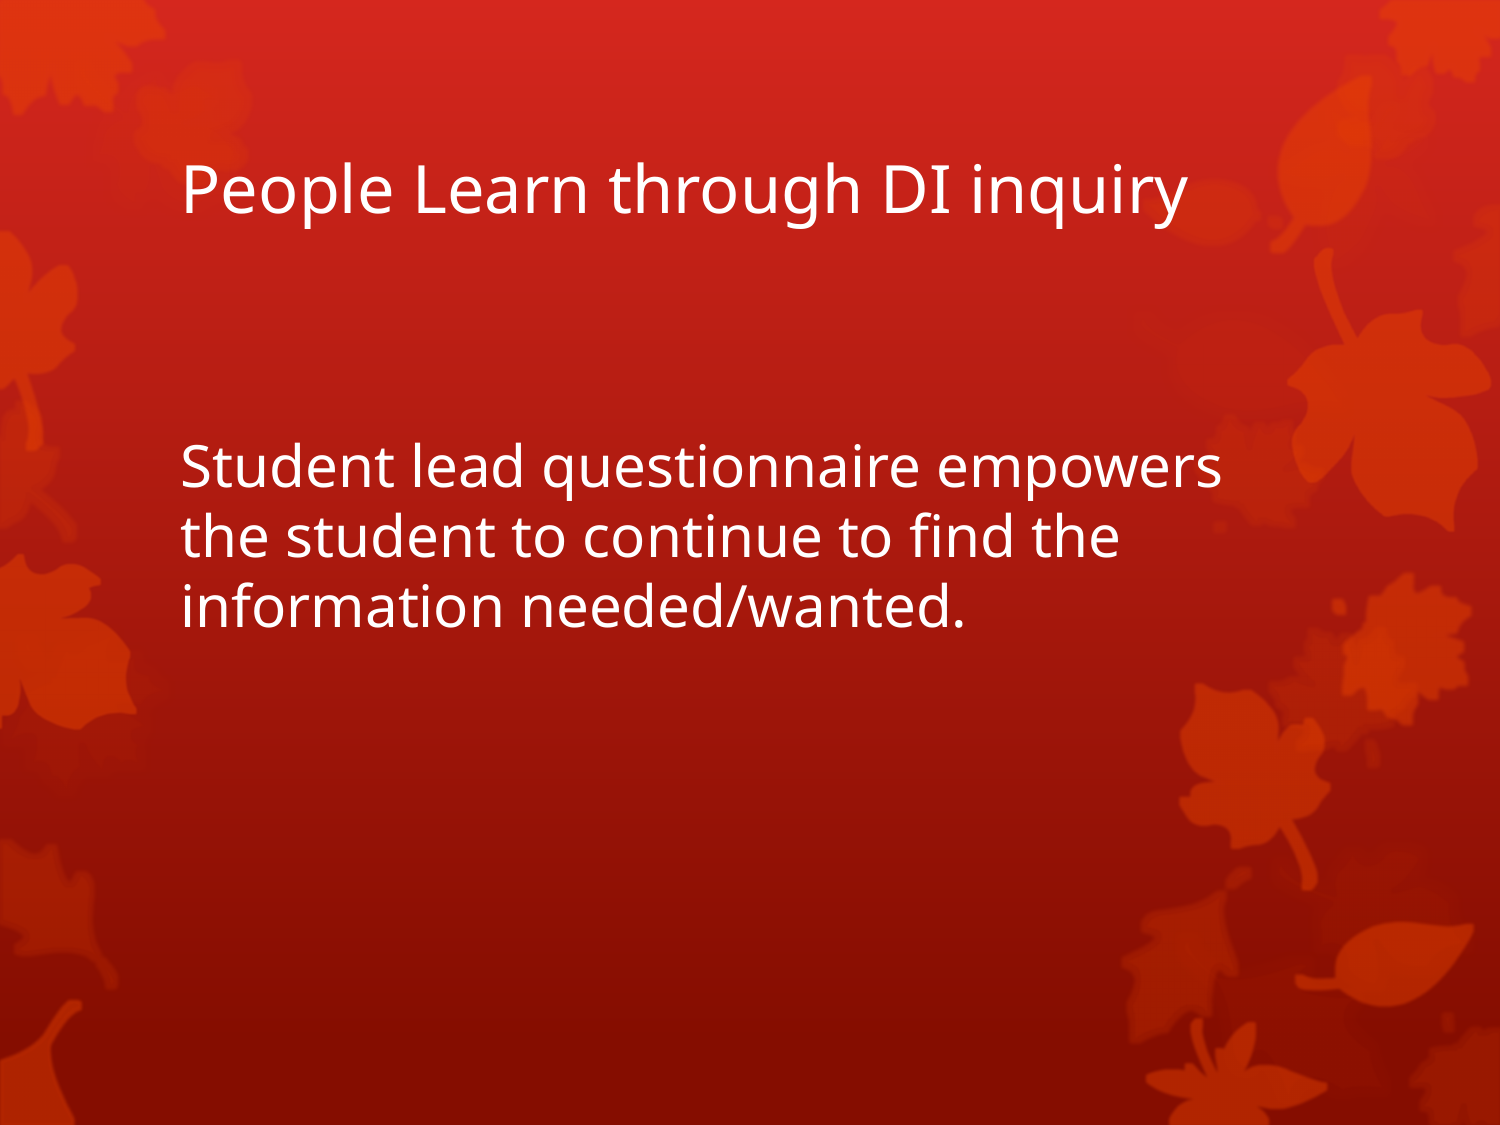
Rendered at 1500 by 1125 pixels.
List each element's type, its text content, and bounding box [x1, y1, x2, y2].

list Student lead questionnaire empowers the student to continue to find the information needed/wanted. [165, 296, 1335, 962]
title People Learn through DI inquiry [165, 110, 1335, 263]
